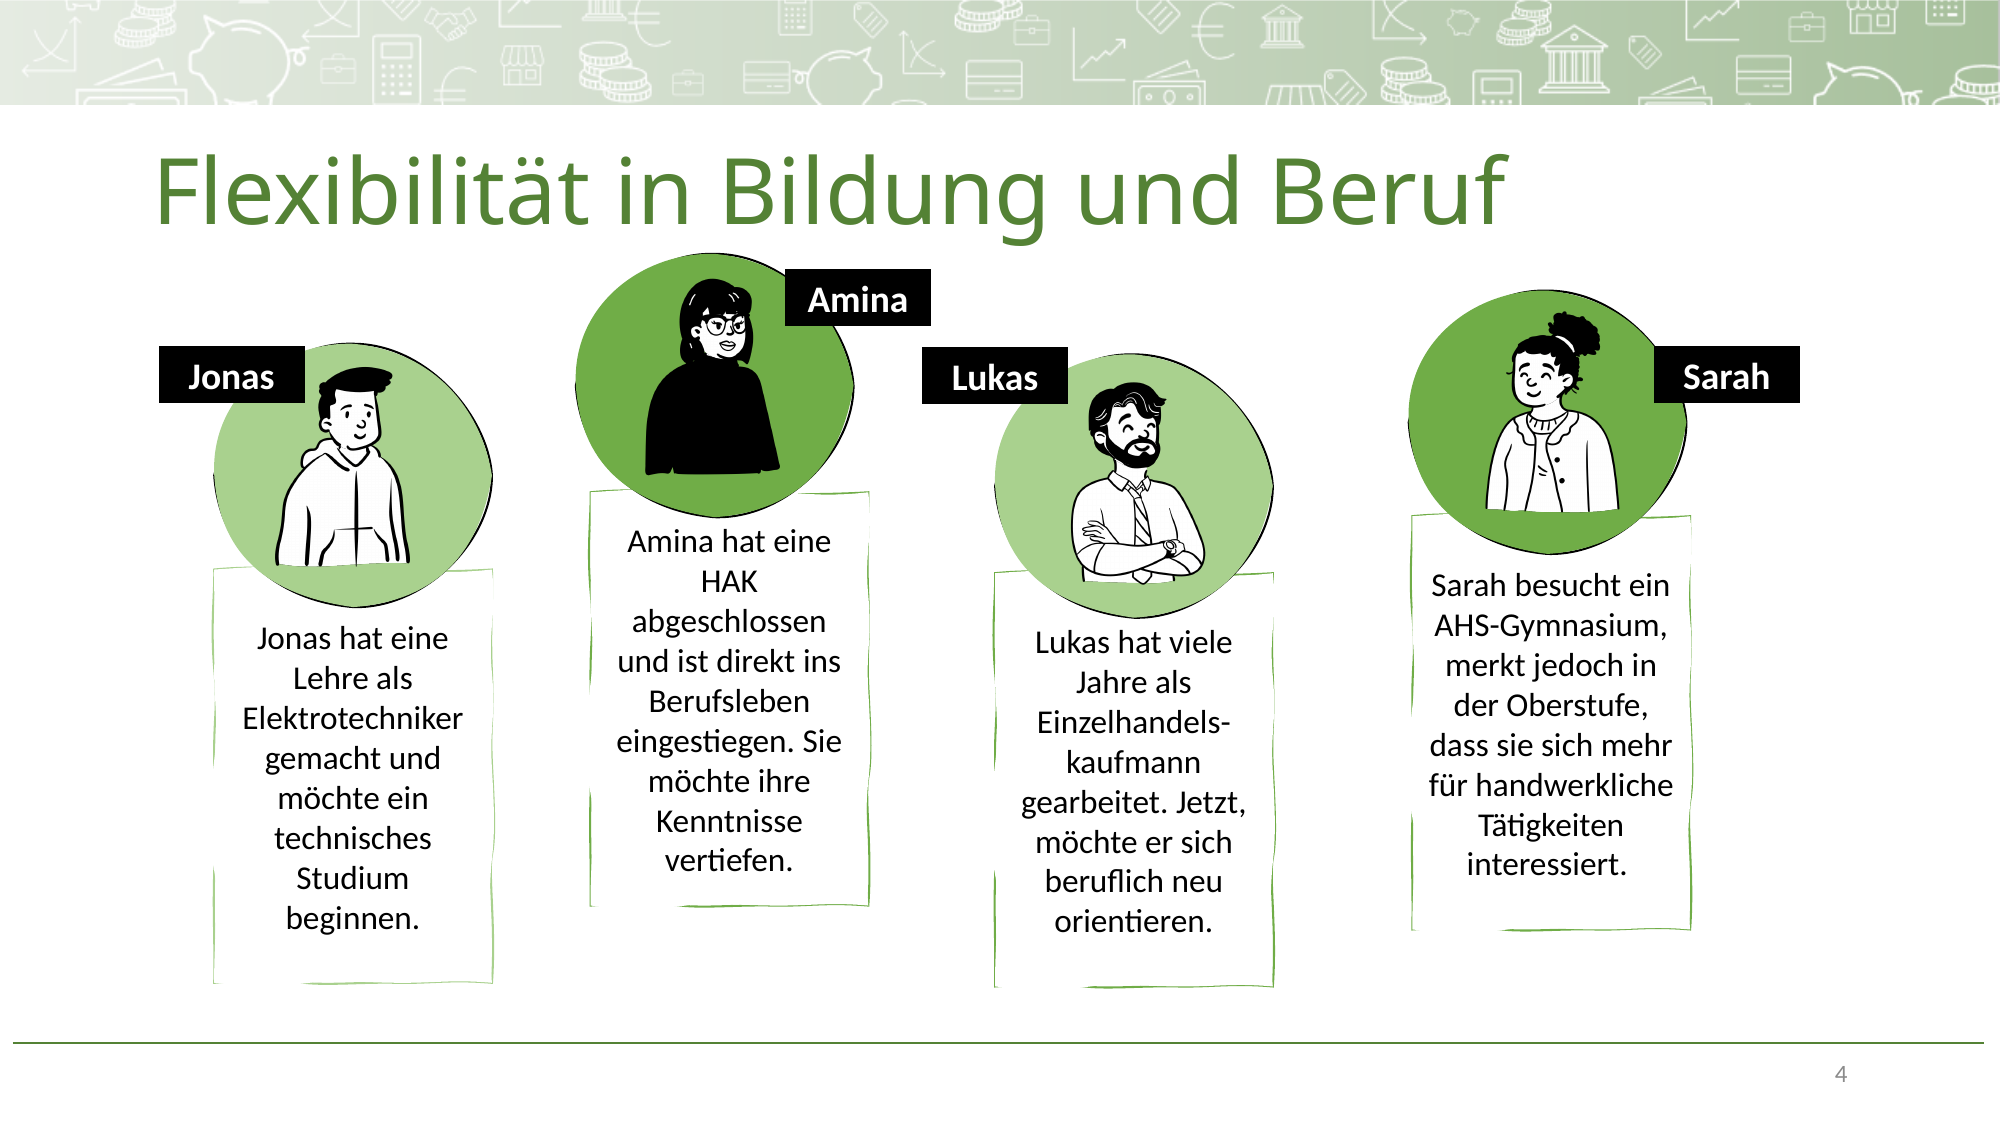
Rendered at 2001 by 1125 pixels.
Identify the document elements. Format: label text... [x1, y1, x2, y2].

title Flexibilität in Bildung und Beruf [137, 111, 1863, 278]
text_box [1407, 289, 1688, 556]
text_box Sarah [1654, 346, 1800, 403]
slide_number 4 [1412, 1042, 1863, 1103]
text_box [213, 342, 493, 609]
text_box [574, 252, 855, 519]
text_box Amina hat eine HAK abgeschlossen und ist direkt ins Berufsleben eingestiegen. Sie möchte ihre Kenntnisse vertiefen. [586, 489, 872, 908]
text_box Amina [785, 269, 931, 326]
text_box [994, 353, 1274, 619]
text_box Lukas hat viele Jahre als Einzelhandels-kaufmann gearbeitet. Jetzt, möchte er sich beruflich neu orientieren. [991, 570, 1277, 989]
text_box Jonas [159, 346, 305, 403]
picture [0, 0, 2000, 105]
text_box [1065, 380, 1210, 591]
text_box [1480, 309, 1625, 519]
text_box Jonas hat eine Lehre als Elektrotechniker gemacht und möchte ein technisches Studium beginnen. [210, 566, 496, 986]
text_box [269, 363, 415, 574]
text_box Sarah besucht ein AHS-Gymnasium, merkt jedoch in der Oberstufe, dass sie sich mehr für handwerkliche Tätigkeiten interessiert. [1408, 513, 1694, 932]
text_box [639, 274, 784, 484]
text_box Lukas [922, 347, 1068, 404]
